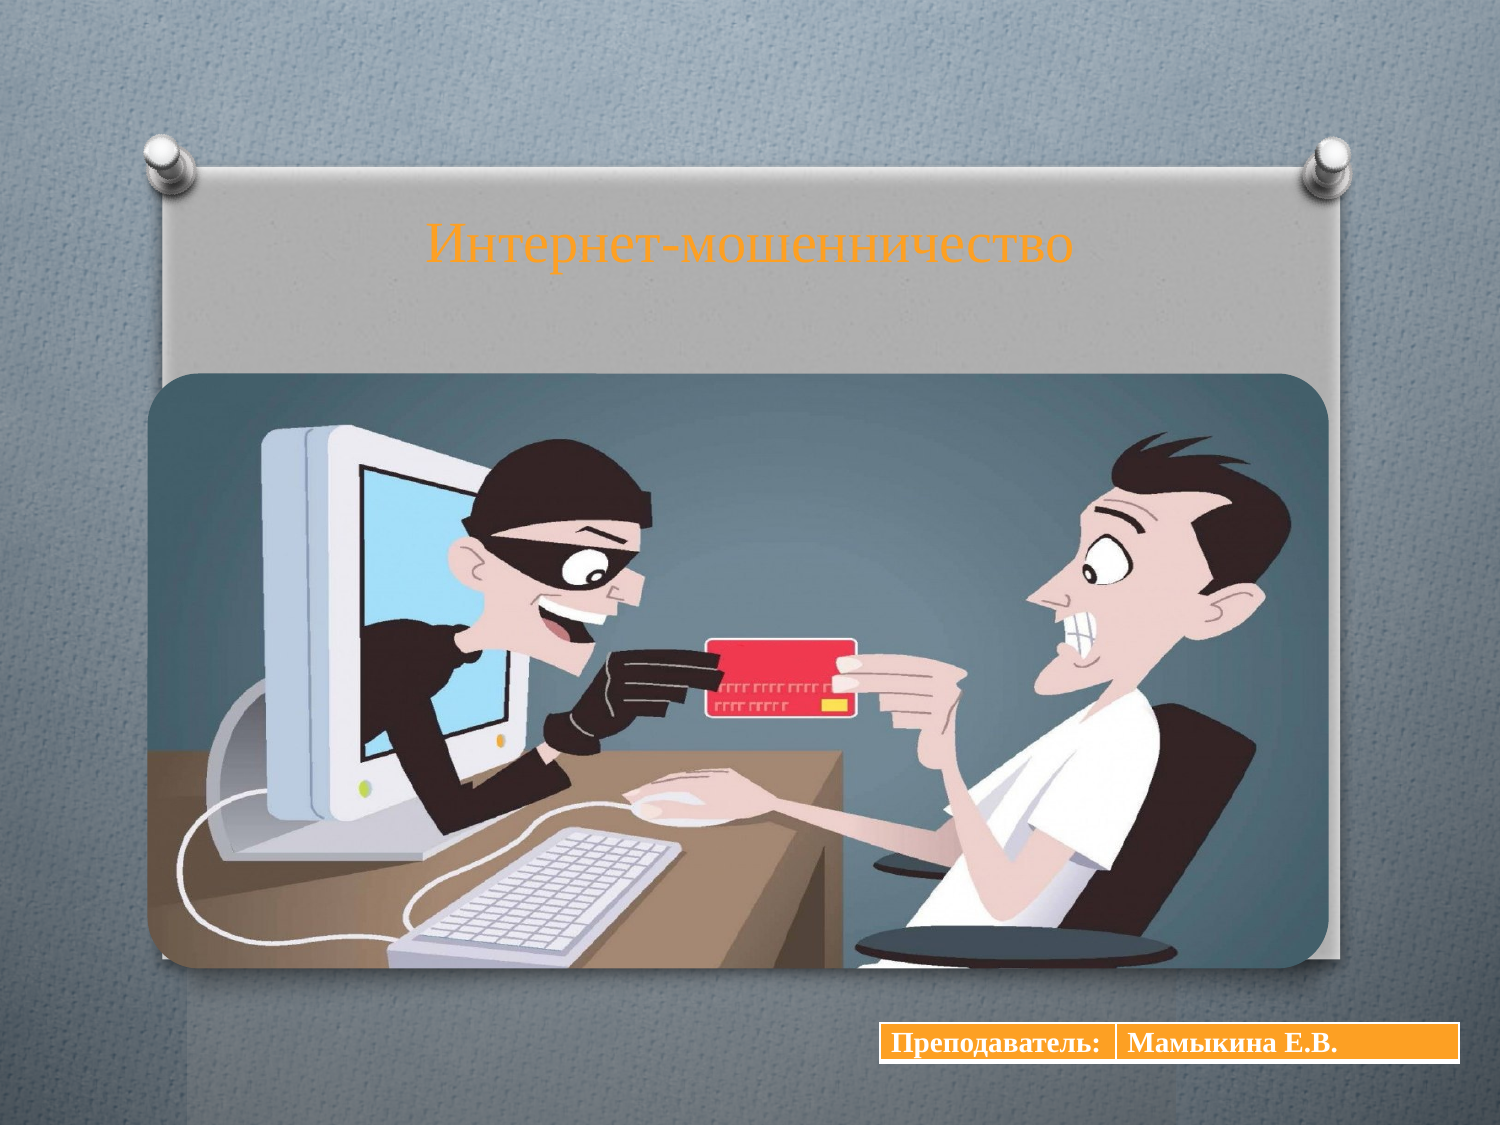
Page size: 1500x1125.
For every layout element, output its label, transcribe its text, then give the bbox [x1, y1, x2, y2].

table_header Мамыкина Е.В. [1117, 1024, 1458, 1059]
picture [147, 373, 1329, 969]
table_header Преподаватель: [881, 1024, 1115, 1059]
text_box Интернет-мошенничество [301, 196, 1199, 281]
picture [1274, 109, 1396, 230]
picture [112, 100, 235, 224]
